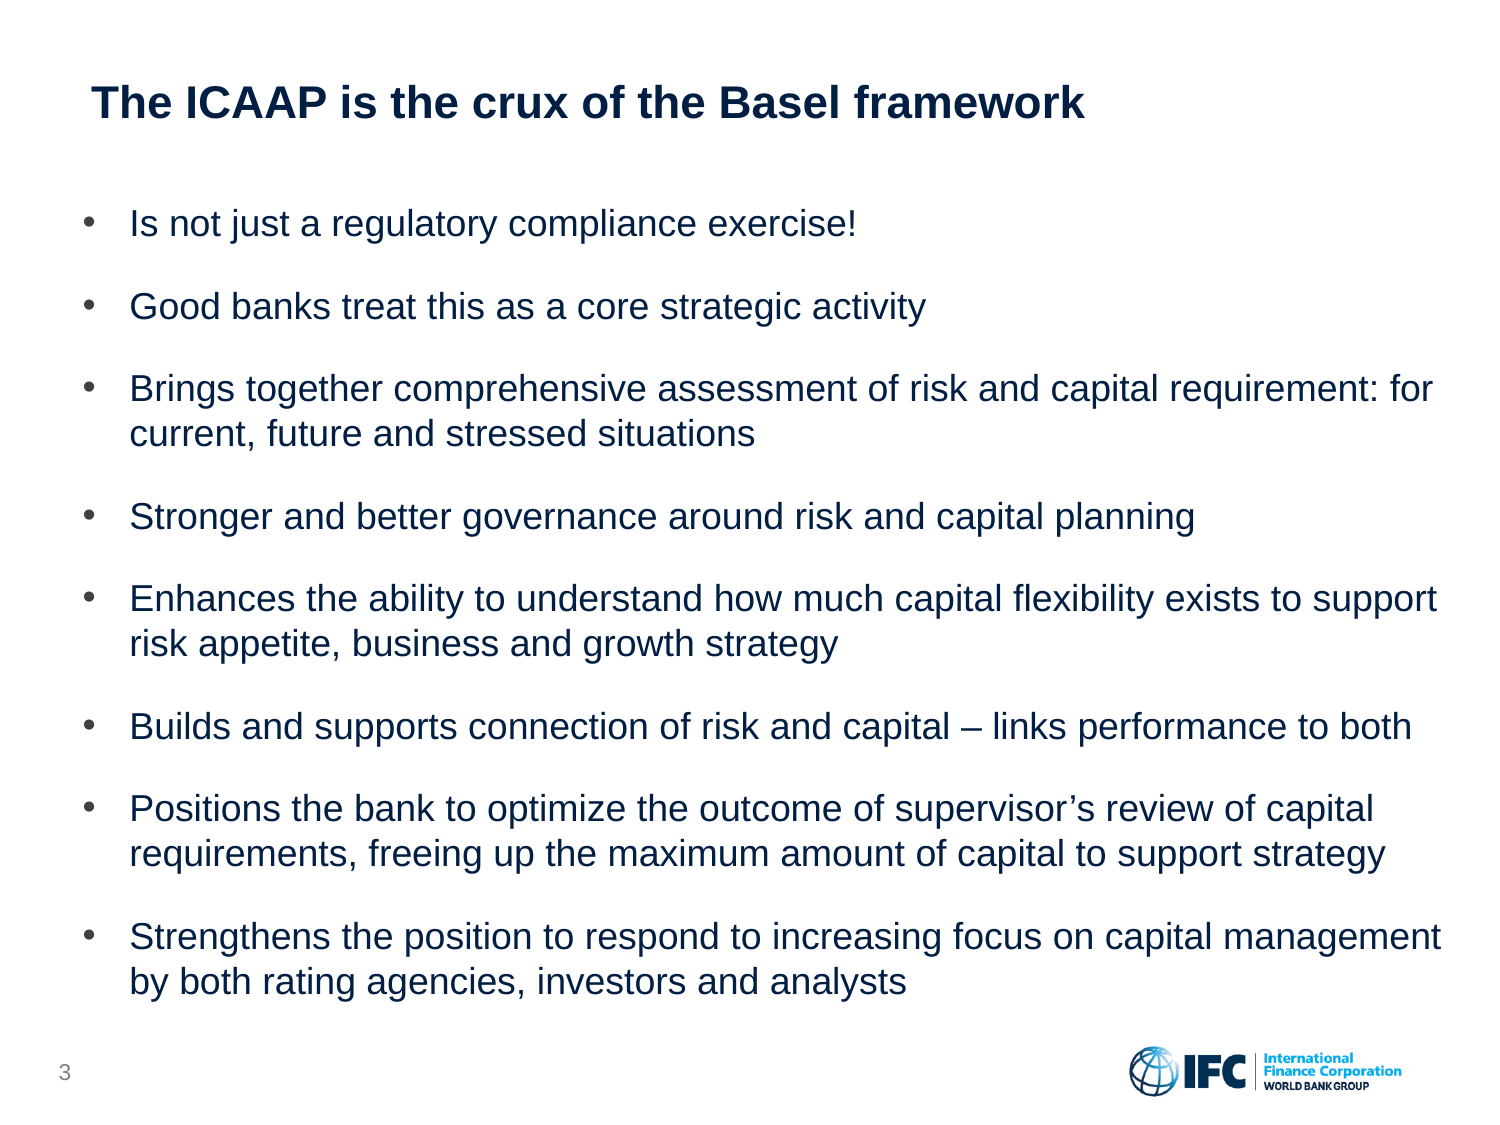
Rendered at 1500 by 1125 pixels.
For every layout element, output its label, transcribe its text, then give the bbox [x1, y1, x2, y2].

title The ICAAP is the crux of the Basel framework [90, 72, 1367, 166]
list Is not just a regulatory compliance exercise! Good banks treat this as a core strategic activity Brings together comprehensive assessment of risk and capital requirement: for current, future and stressed situations Stronger and better governance around risk and capital planning Enhances the ability to understand how much capital flexibility exists to support risk appetite, business and growth strategy Builds and supports connection of risk and capital – links performance to both Positions the bank to optimize the outcome of supervisor’s review of capital requirements, freeing up the maximum amount of capital to support strategy Strengthens the position to respond to increasing focus on capital management by both rating agencies, investors and analysts [82, 199, 1481, 875]
picture [1124, 1041, 1447, 1100]
slide_number 2 [58, 1041, 150, 1101]
